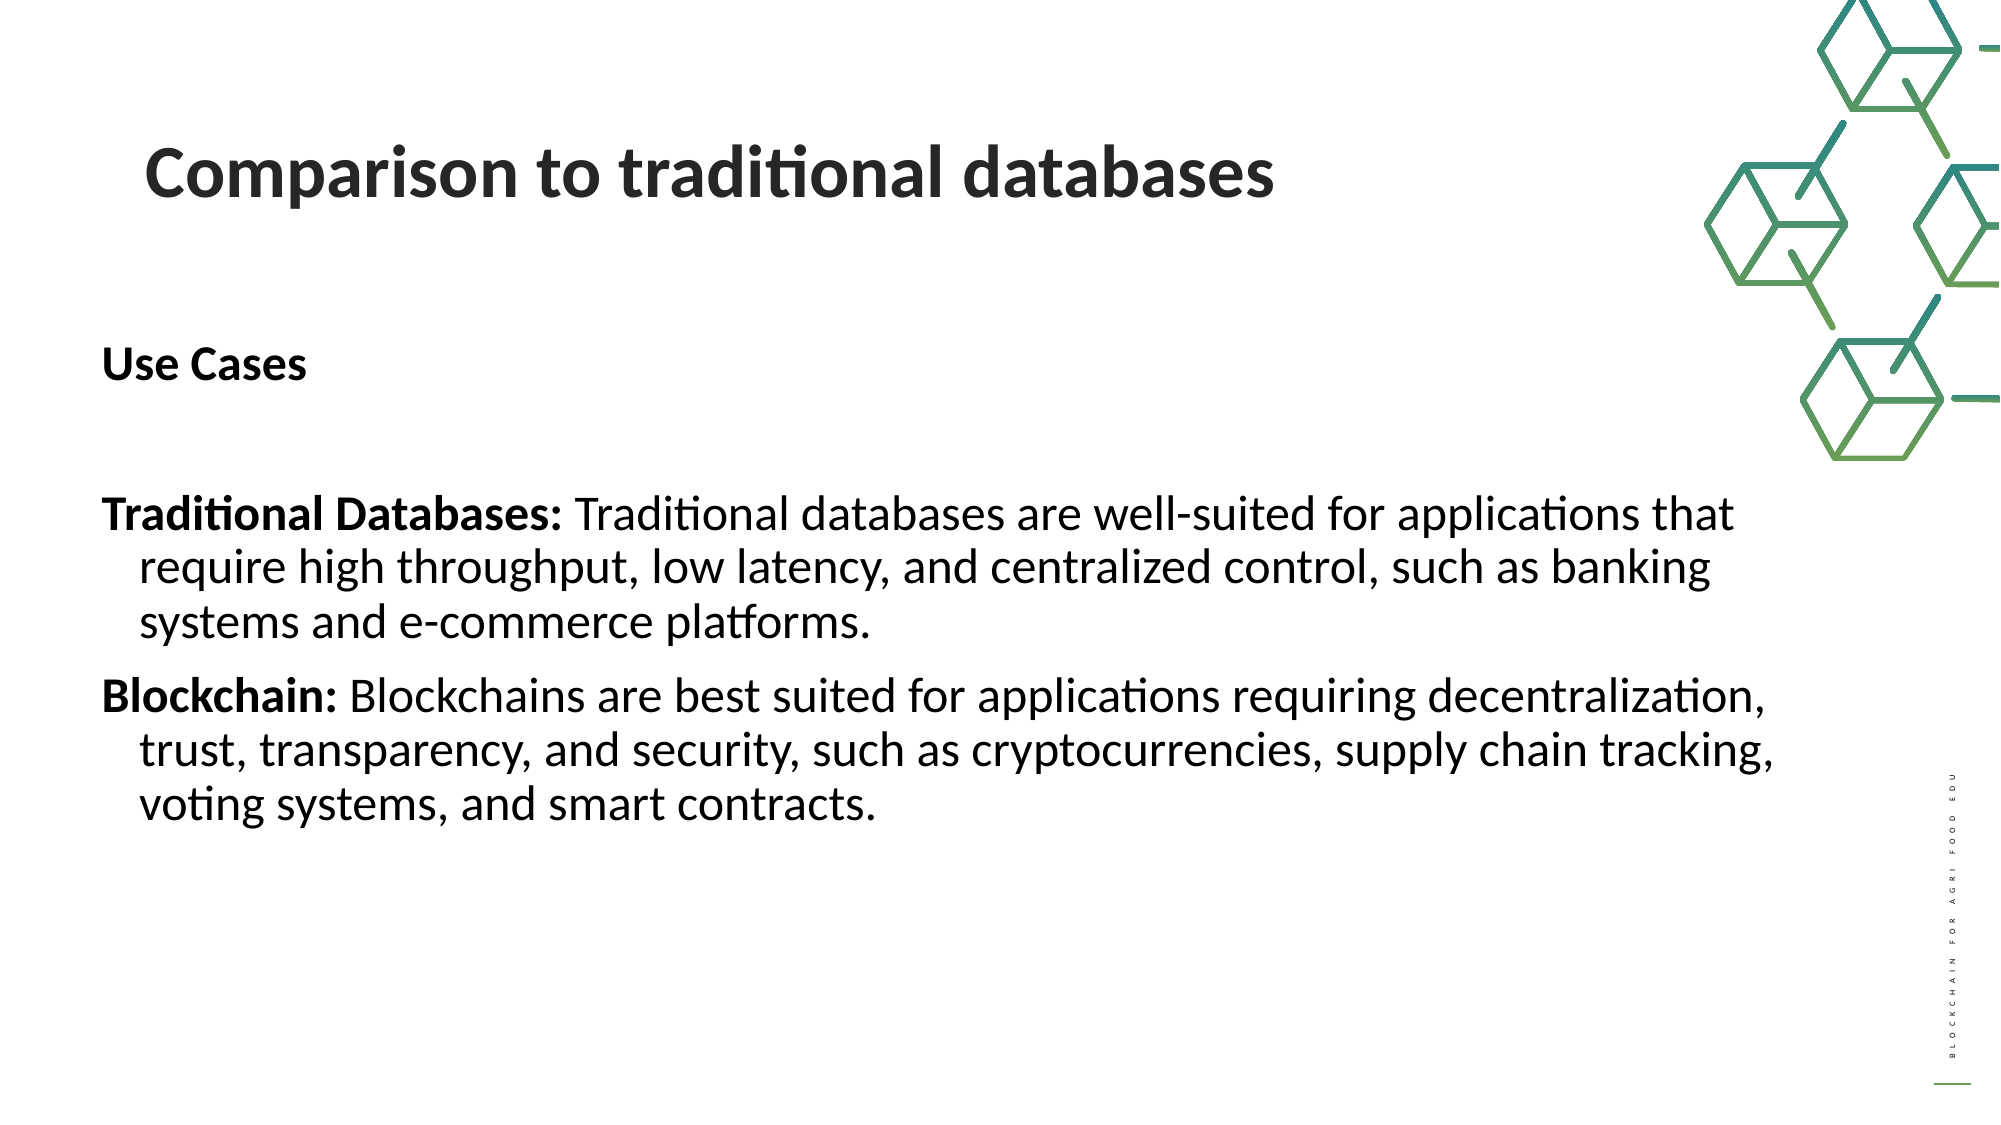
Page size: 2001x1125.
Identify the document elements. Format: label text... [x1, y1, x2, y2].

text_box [1704, 0, 2000, 461]
list Use Cases Traditional Databases: Traditional databases are well-suited for applications that require high throughput, low latency, and centralized control, such as banking systems and e-commerce platforms. Blockchain: Blockchains are best suited for applications requiring decentralization, trust, transparency, and security, such as cryptocurrencies, supply chain tracking, voting systems, and smart contracts. [86, 329, 1825, 1100]
list Comparison to traditional databases [130, 124, 1704, 337]
